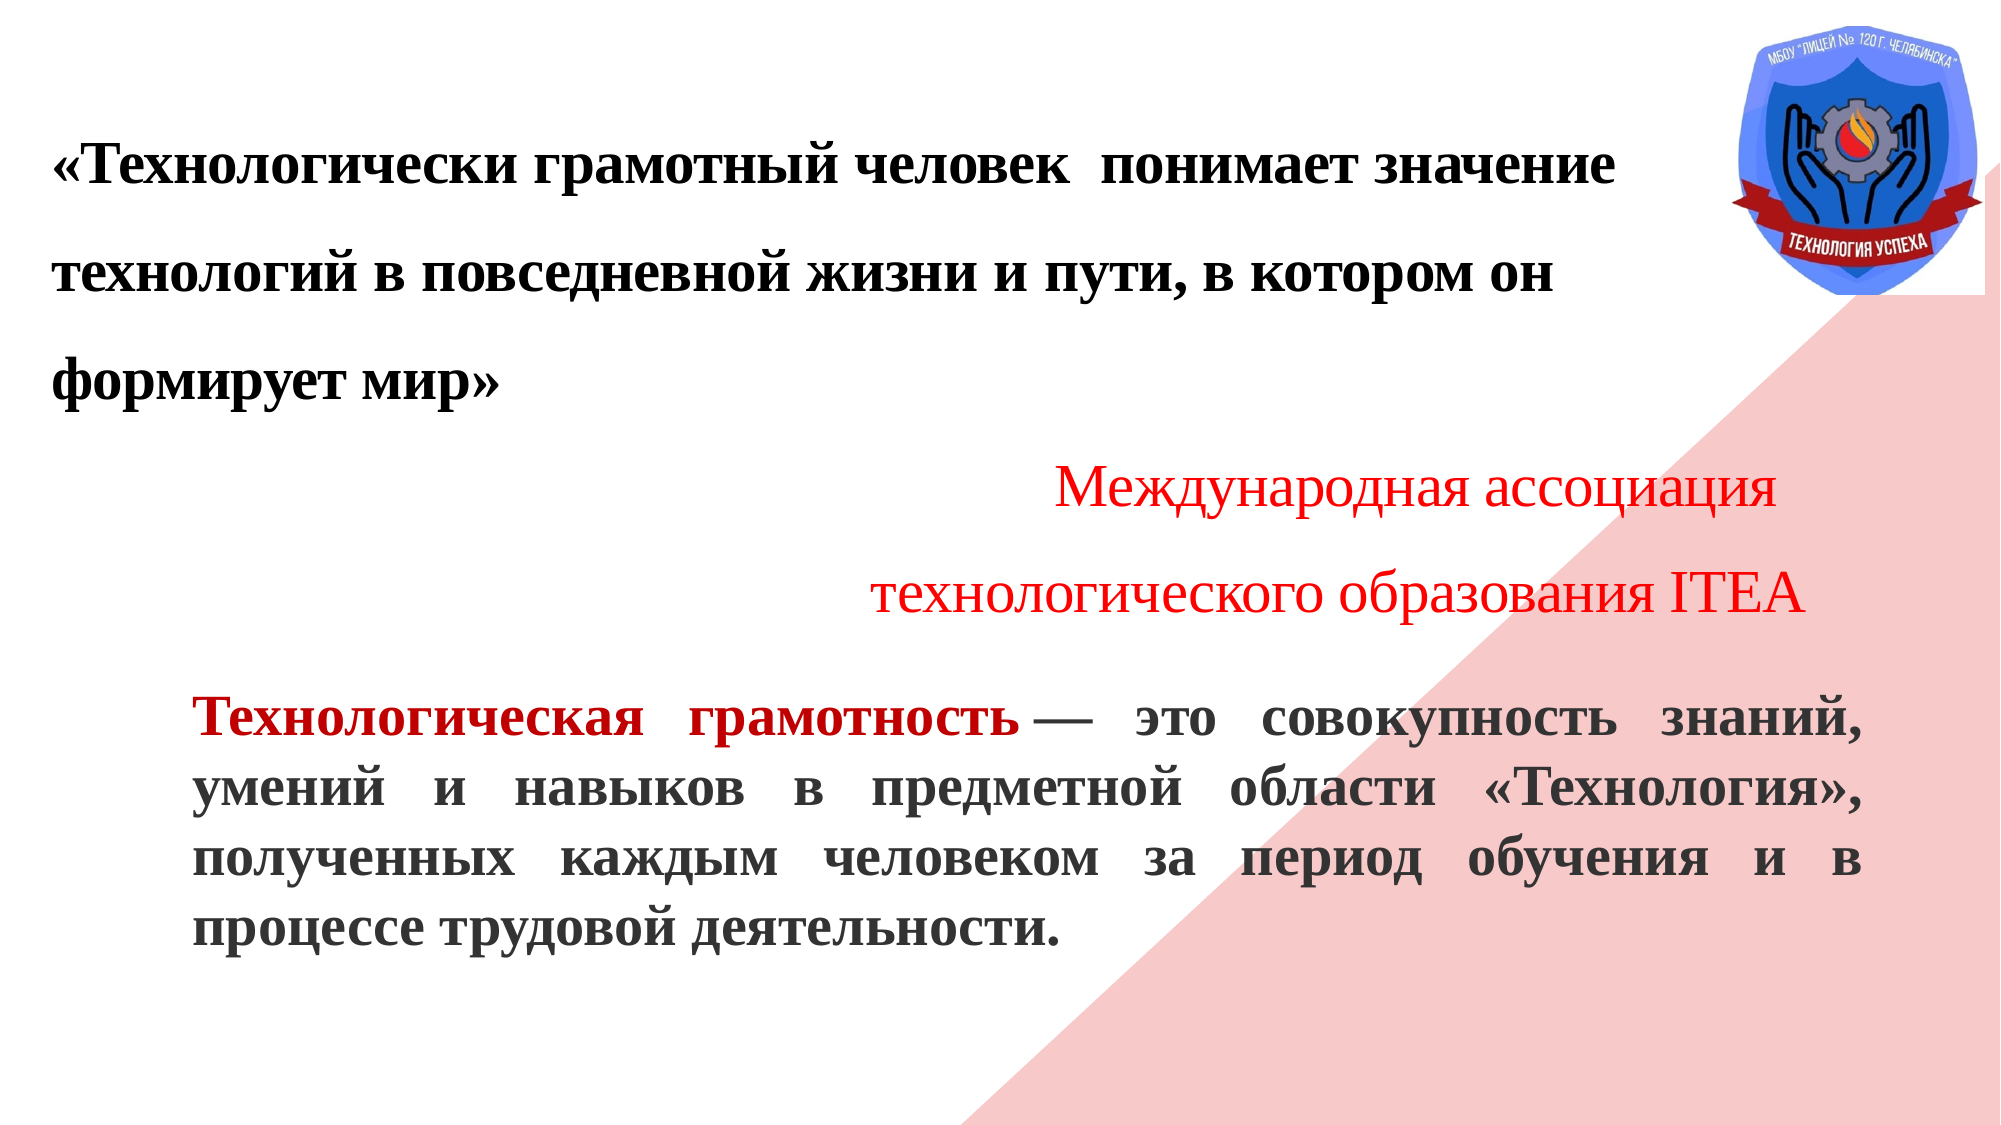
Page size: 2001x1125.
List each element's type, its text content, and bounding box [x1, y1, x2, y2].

text_box «Технологически грамотный человек понимает значение технологий в повседневной жизни и пути, в котором он формирует мир» Международная ассоциация технологического образования ITEA [48, 72, 1808, 625]
picture [1721, 26, 1985, 295]
text_box Технологическая грамотность — это совокупность знаний, умений и навыков в предметной области «Технология», полученных каждым человеком за период обучения и в процессе трудовой деятельности. [177, 669, 1878, 965]
text_box [960, 162, 2000, 1125]
